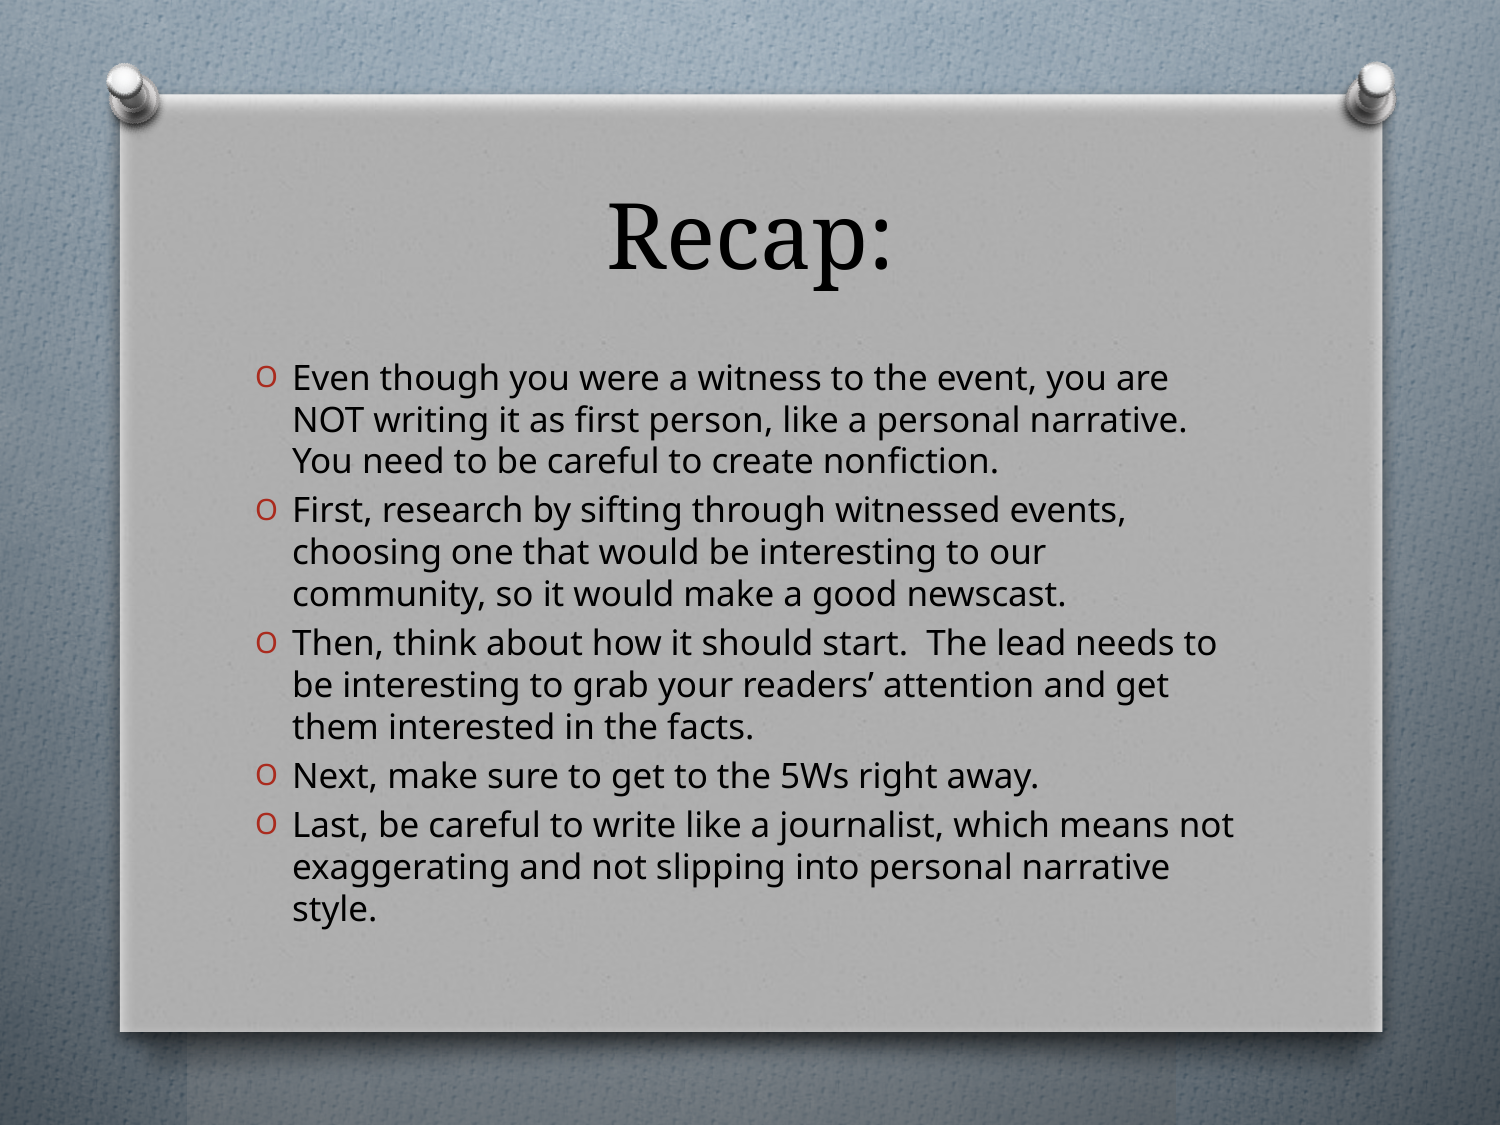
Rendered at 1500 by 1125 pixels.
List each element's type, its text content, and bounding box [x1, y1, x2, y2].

picture [75, 29, 198, 153]
title Recap: [179, 134, 1323, 332]
list Even though you were a witness to the event, you are NOT writing it as first person, like a personal narrative. You need to be careful to create nonfiction. First, research by sifting through witnessed events, choosing one that would be interesting to our community, so it would make a good newscast. Then, think about how it should start. The lead needs to be interesting to grab your readers’ attention and get them interested in the facts. Next, make sure to get to the 5Ws right away. Last, be careful to write like a journalist, which means not exaggerating and not slipping into personal narrative style. [240, 347, 1257, 939]
picture [1317, 35, 1439, 156]
